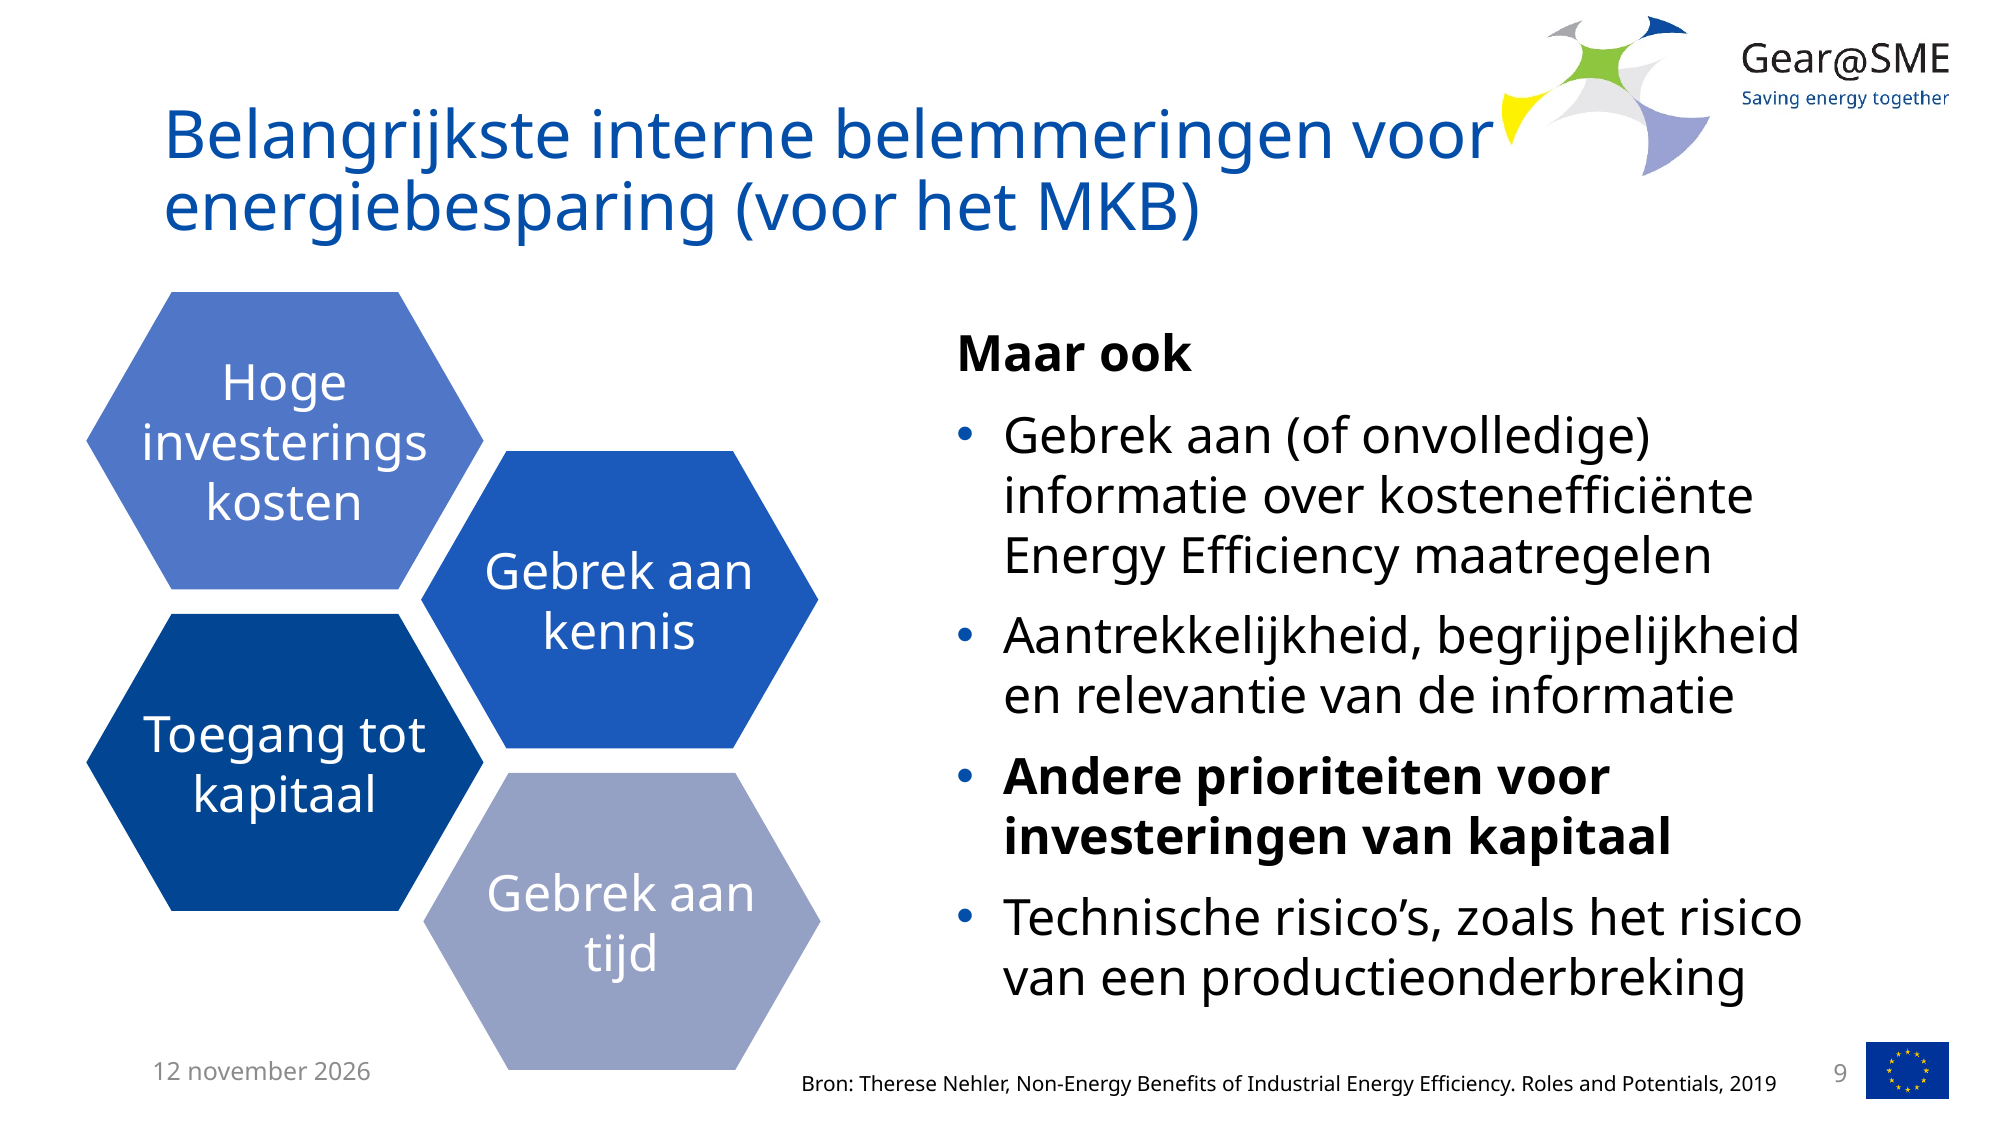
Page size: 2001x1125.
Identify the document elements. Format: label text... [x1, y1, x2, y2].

text_box Bron: Therese Nehler, Non-Energy Benefits of Industrial Energy Efficiency. Roles and Potentials, 2019 [786, 1063, 1792, 1104]
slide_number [137, 1069, 588, 1103]
picture [1502, 16, 1949, 176]
picture [1866, 1042, 1949, 1099]
slide_number 9 [1412, 1044, 1863, 1104]
text_box Maar ook Gebrek aan (of onvolledige) informatie over kostenefficiënte Energy Efficiency maatregelen Aantrekkelijkheid, begrijpelijkheid en relevantie van de informatie Andere prioriteiten voor investeringen van kapitaal Technische risico’s, zoals het risico van een productieonderbreking [941, 320, 1863, 1014]
title Belangrijkste interne belemmeringen voor energiebesparing (voor het MKB) [148, 75, 1874, 271]
list [820, 310, 1863, 1014]
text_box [87, 293, 820, 1069]
